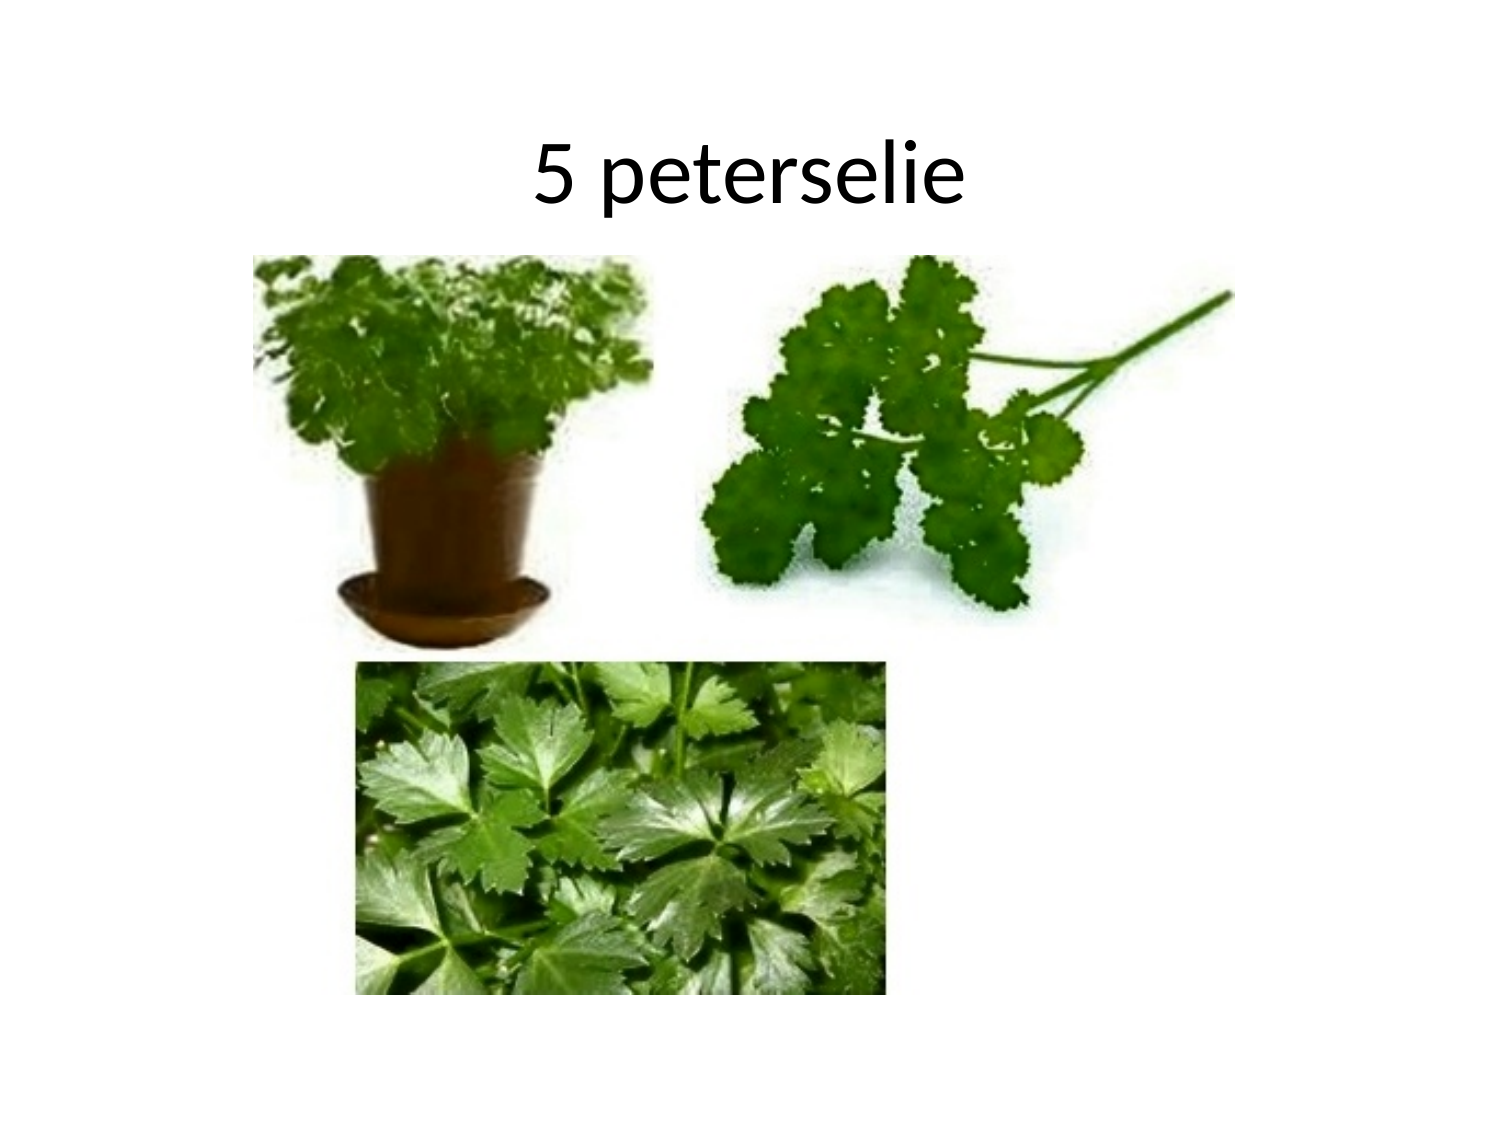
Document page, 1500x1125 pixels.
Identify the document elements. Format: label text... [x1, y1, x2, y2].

picture [253, 255, 1235, 996]
title 5 peterselie [112, 78, 1388, 256]
